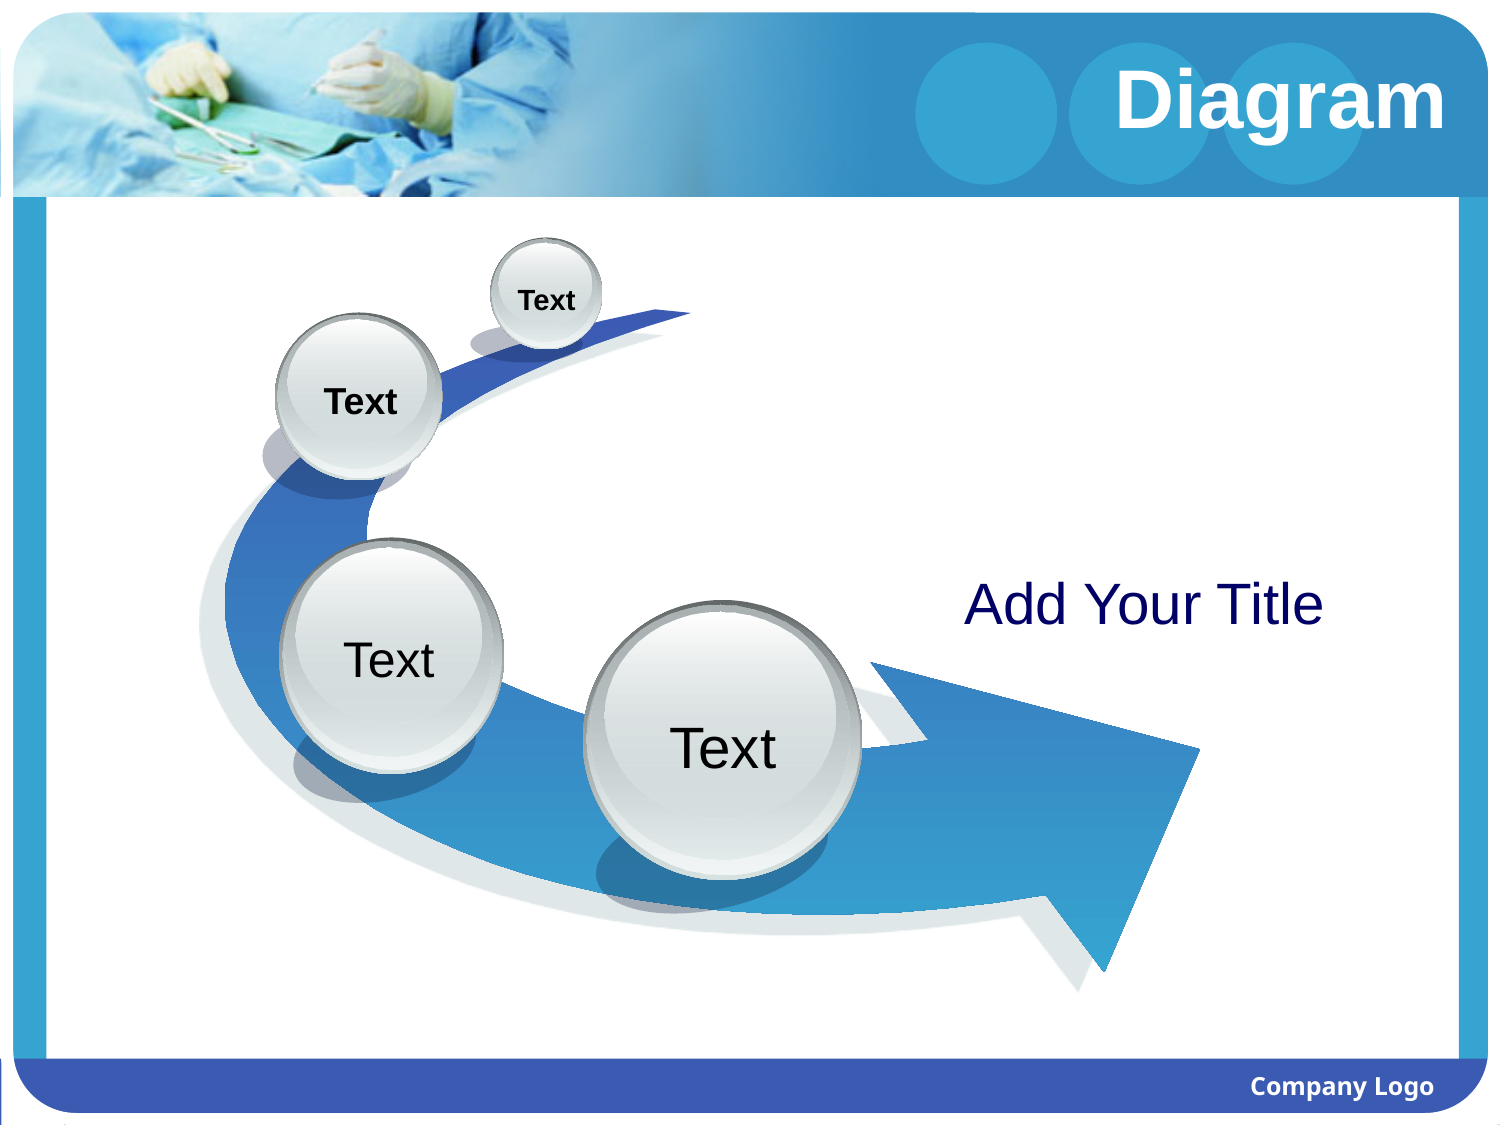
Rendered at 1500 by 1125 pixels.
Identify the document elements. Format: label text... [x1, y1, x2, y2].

footer Company Logo [1025, 1062, 1450, 1113]
title Diagram [162, 17, 1463, 173]
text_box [224, 237, 1388, 973]
picture [14, 13, 1488, 197]
